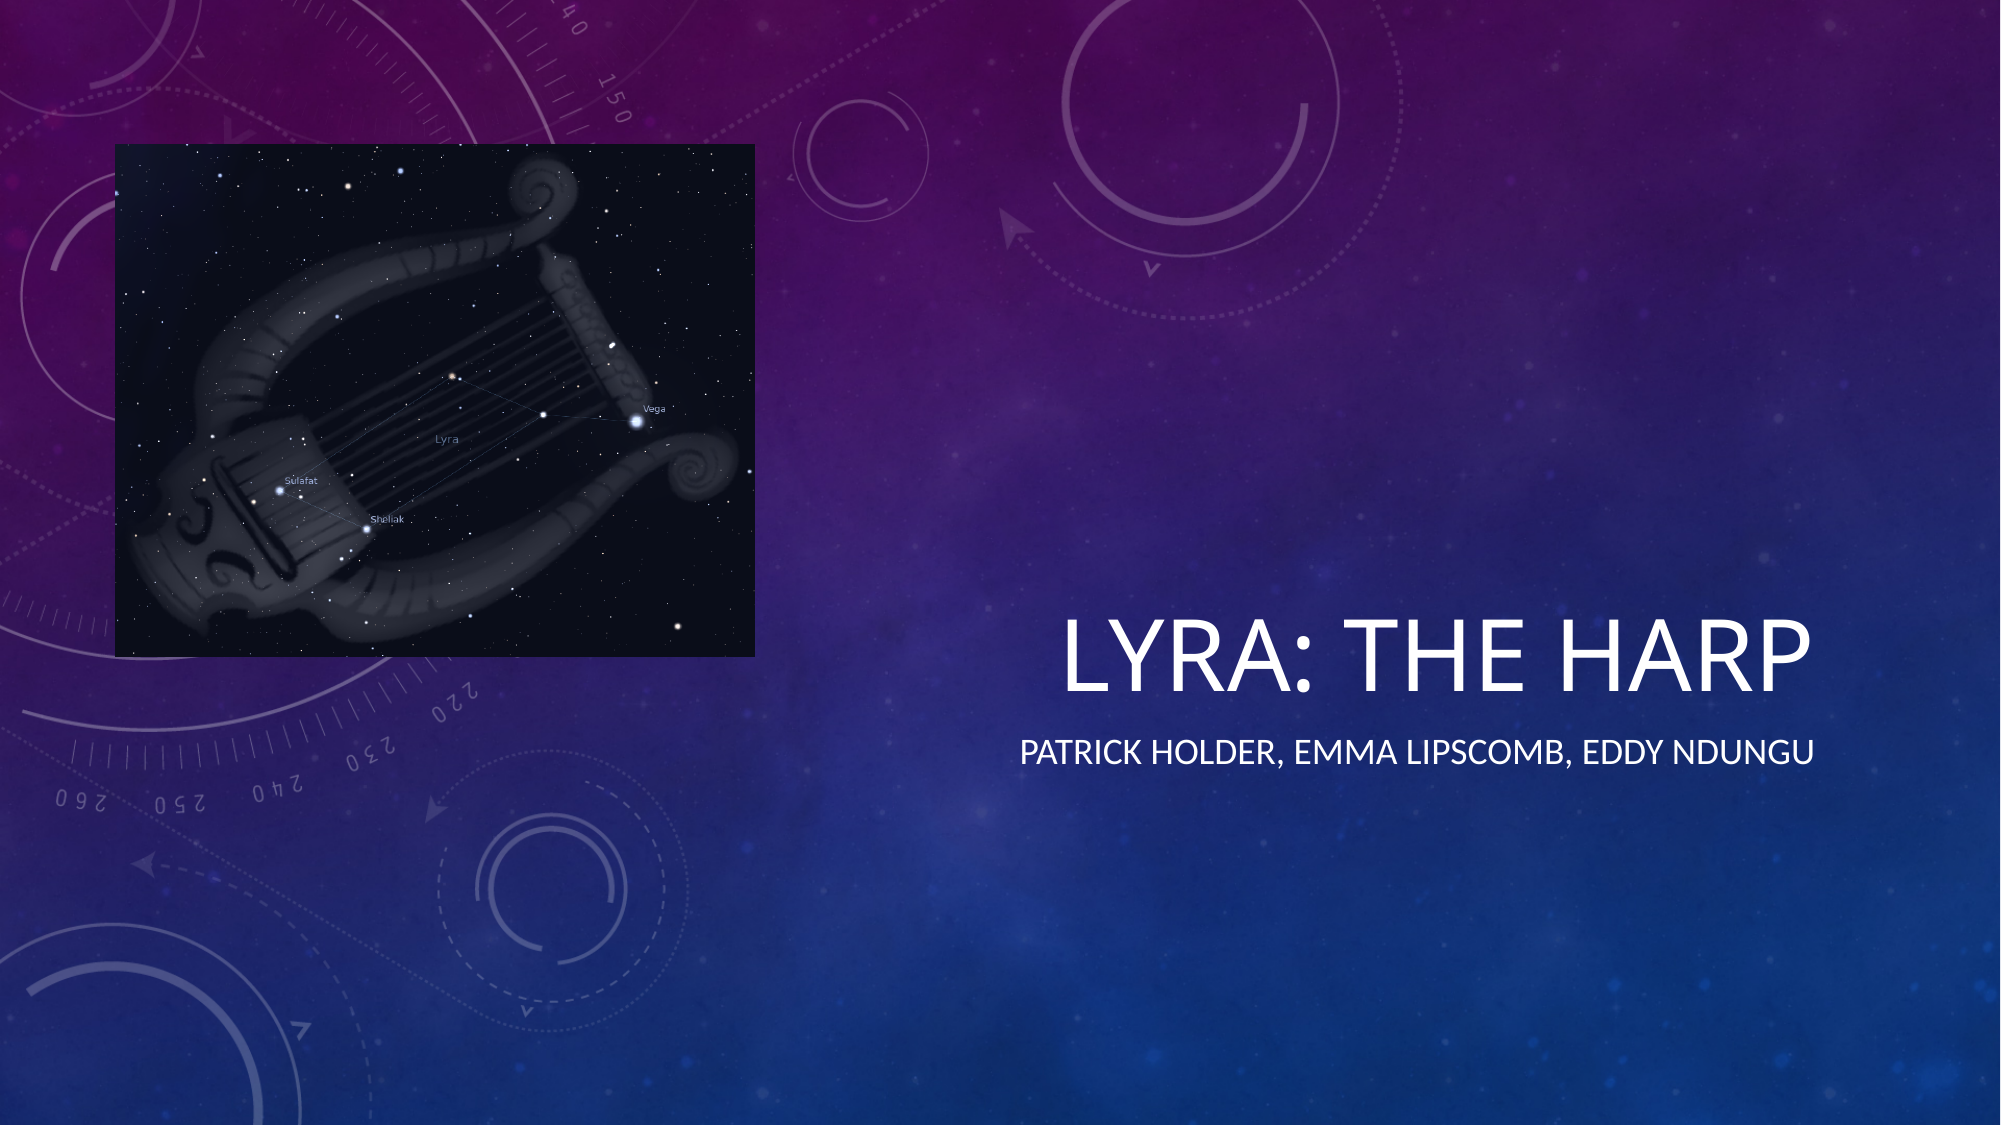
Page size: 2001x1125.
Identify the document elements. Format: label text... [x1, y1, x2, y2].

subtitle patrick Holder, Emma lipscomb, eddy ndungu [650, 719, 1831, 950]
picture [0, 0, 2001, 1125]
title Lyra: The Harp [650, 322, 1831, 719]
